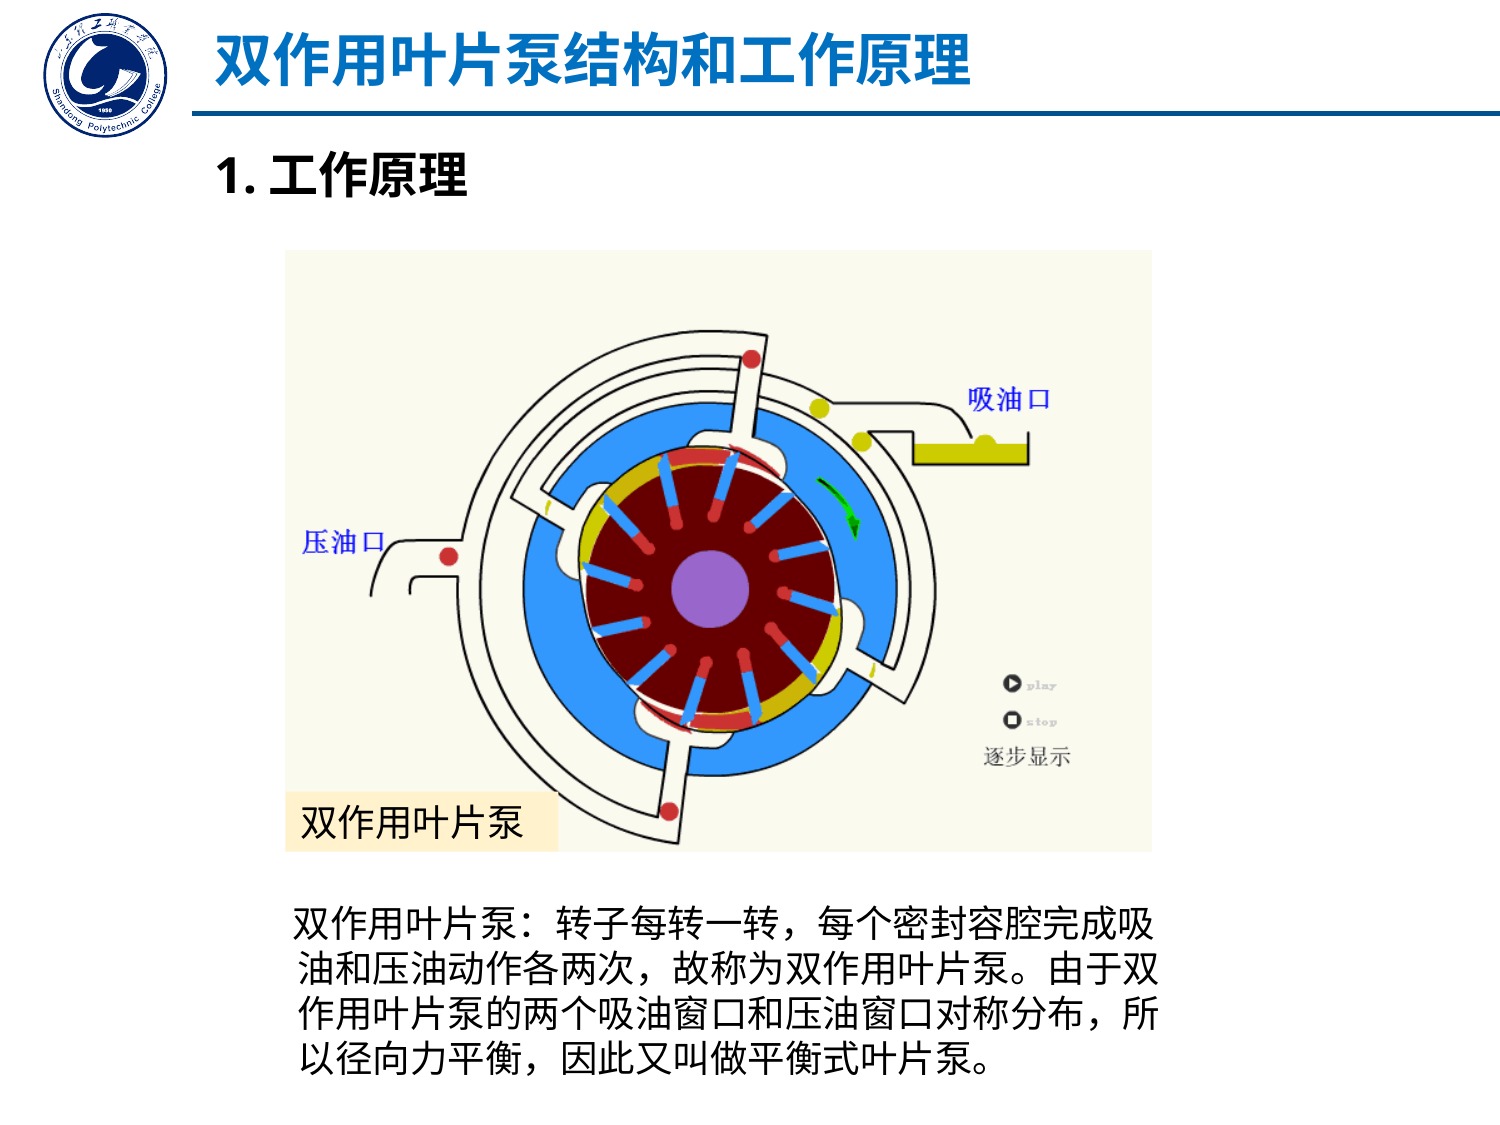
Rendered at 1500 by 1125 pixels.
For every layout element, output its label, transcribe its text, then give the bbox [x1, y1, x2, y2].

text_box 1.工作原理 [199, 136, 1299, 211]
picture [285, 250, 1153, 853]
text_box 双作用叶片泵：转子每转一转，每个密封容腔完成吸油和压油动作各两次，故称为双作用叶片泵。由于双作用叶片泵的两个吸油窗口和压油窗口对称分布，所以径向力平衡，因此又叫做平衡式叶片泵。 [226, 892, 1203, 1088]
text_box 双作用叶片泵结构和工作原理 [199, 16, 1477, 102]
picture [43, 7, 174, 138]
